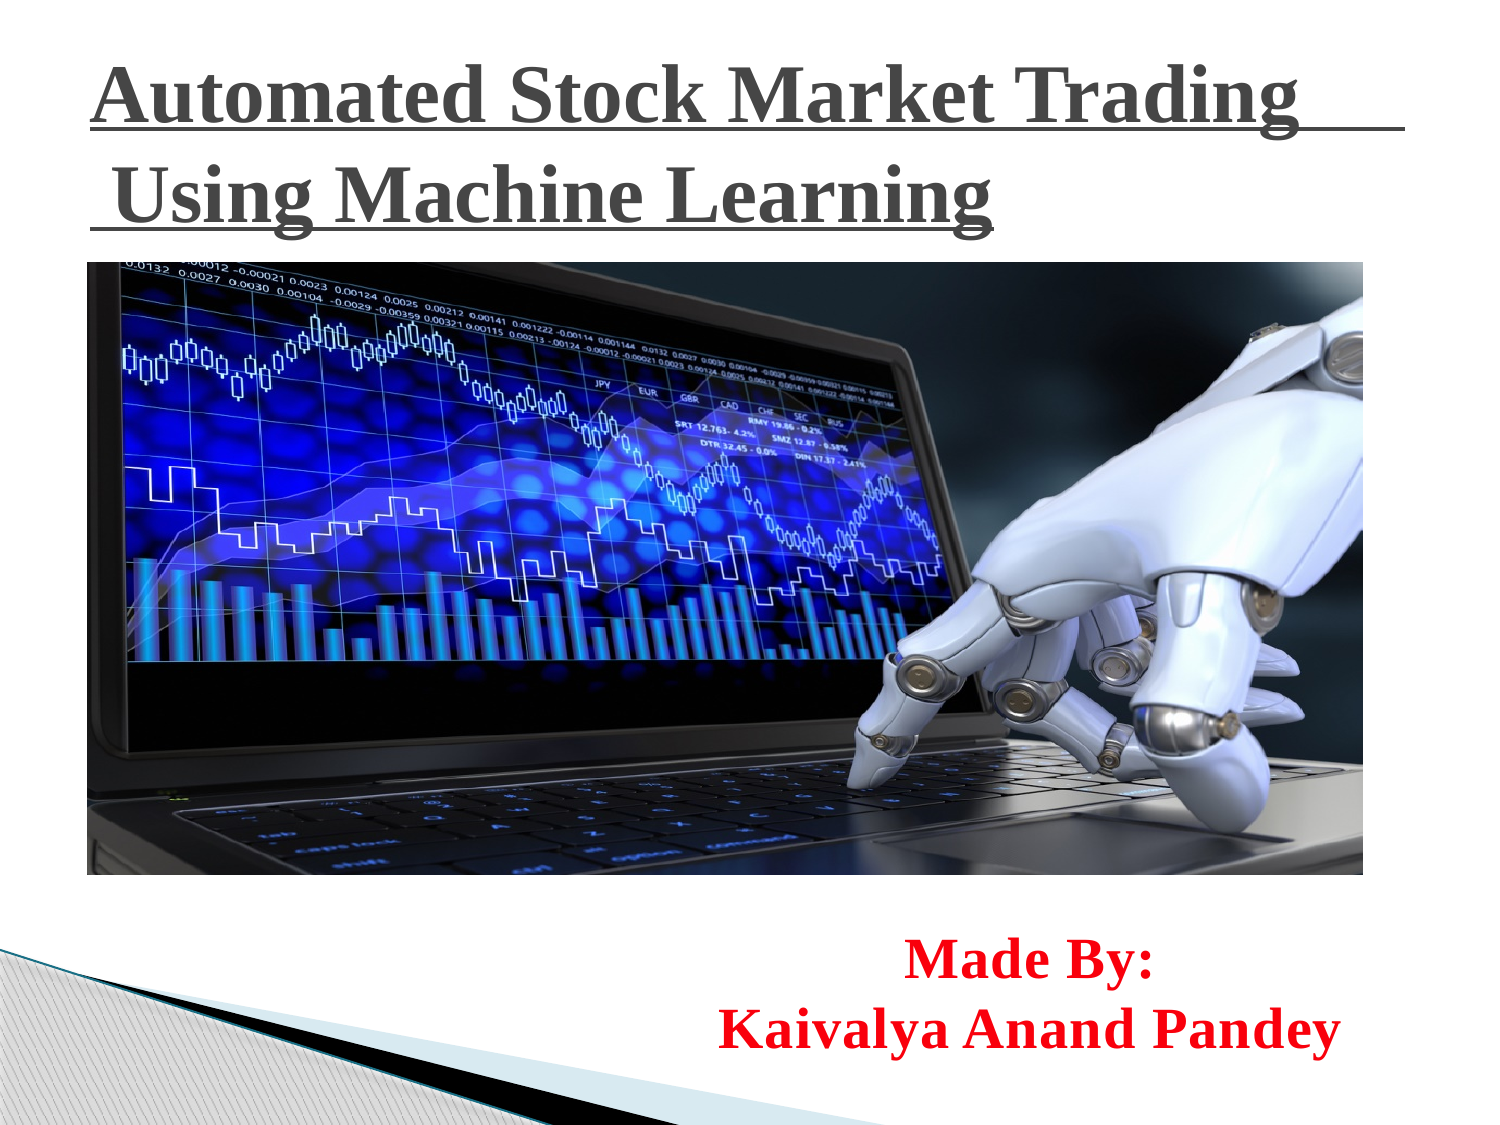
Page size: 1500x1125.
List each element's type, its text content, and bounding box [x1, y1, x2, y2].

title Automated Stock Market Trading Using Machine Learning [75, 45, 1425, 233]
text_box Made By: Kaivalya Anand Pandey [703, 912, 1359, 1068]
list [87, 262, 1363, 876]
